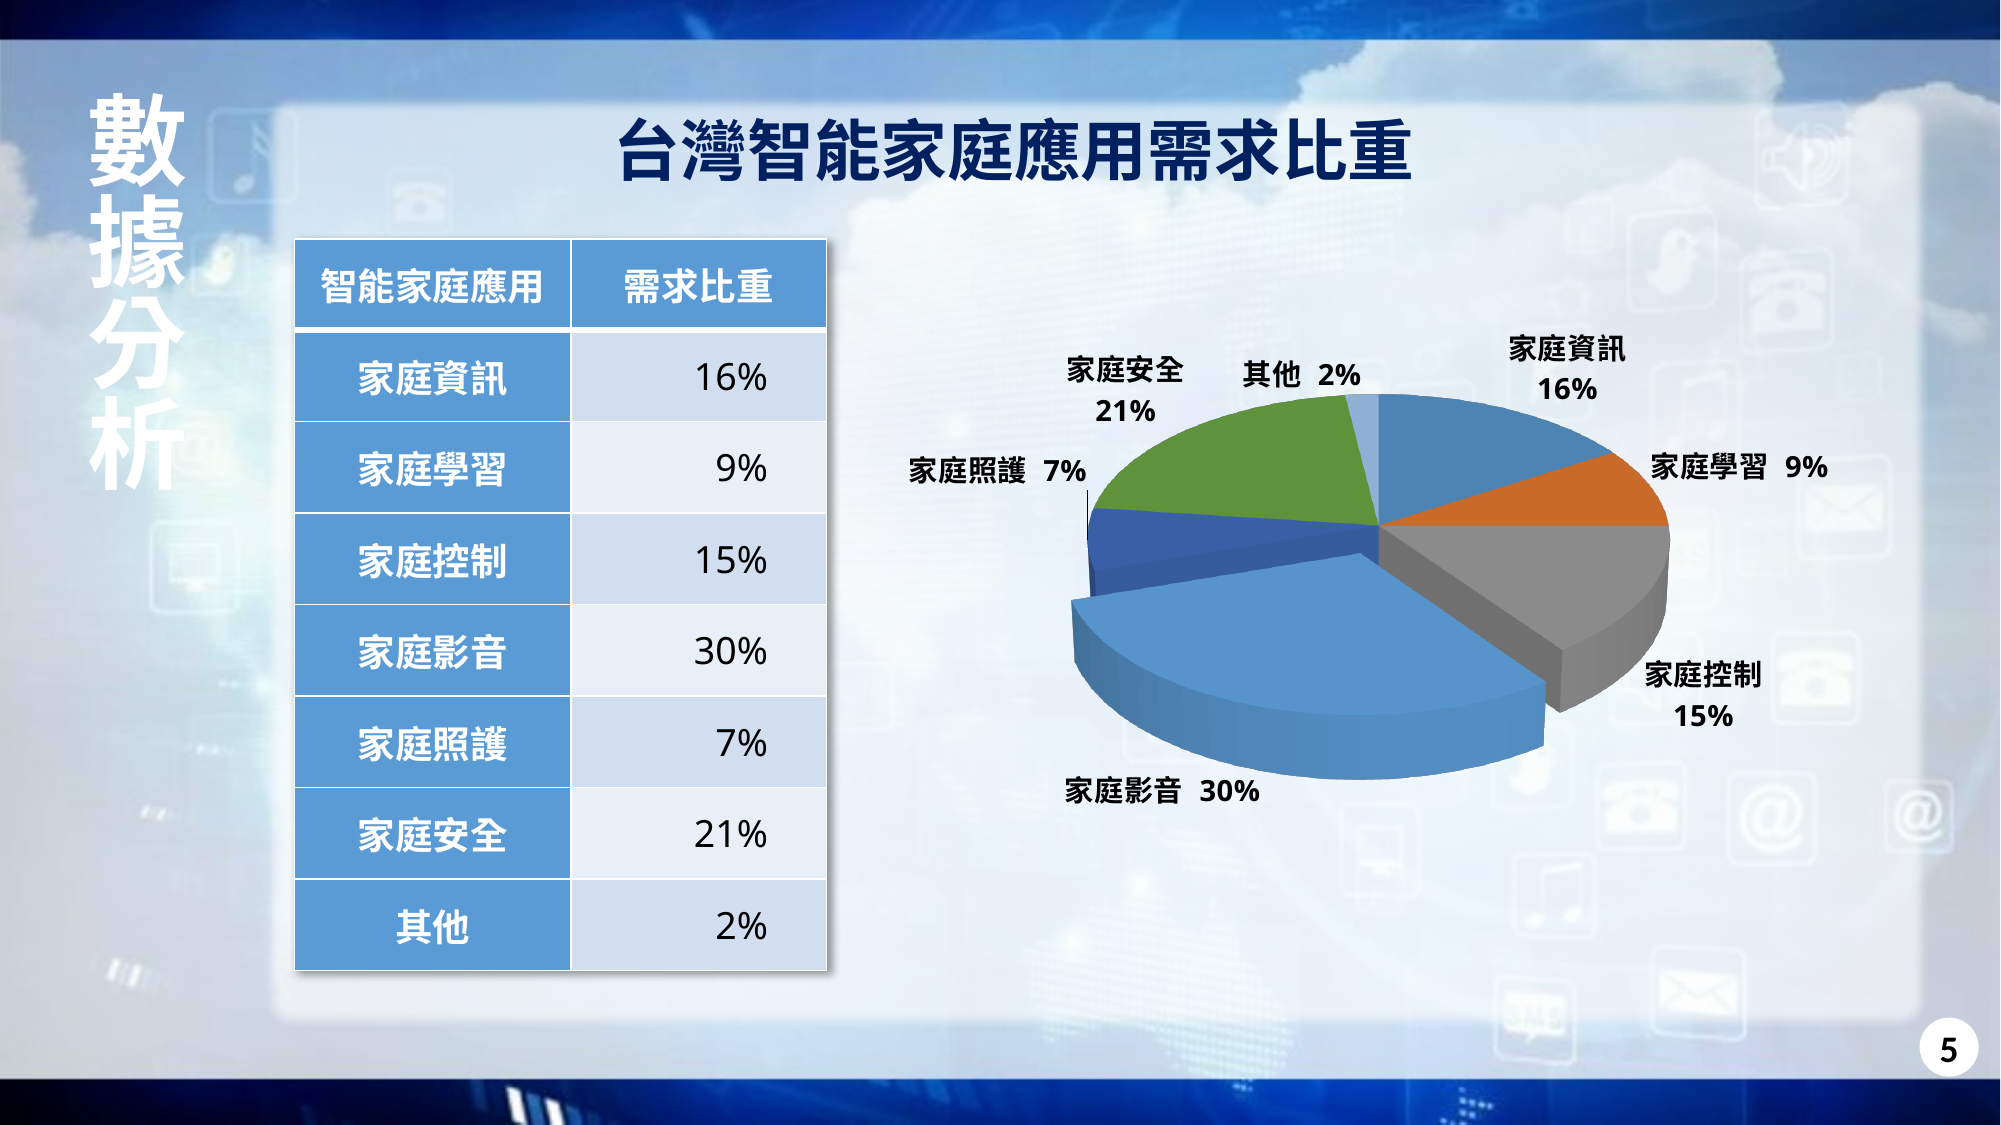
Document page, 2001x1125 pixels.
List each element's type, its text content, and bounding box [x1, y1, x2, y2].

table_cell 9% [572, 422, 826, 512]
table_header 需求比重 [572, 240, 826, 327]
title 數據分析 [64, 75, 222, 971]
table_cell 16% [572, 333, 826, 421]
text_box 台灣智能家庭應用需求比重 [599, 101, 1430, 196]
table_cell 家庭安全 [295, 788, 570, 878]
table_cell 7% [572, 697, 826, 787]
table_cell 21% [572, 788, 826, 878]
picture [0, 0, 2001, 1125]
table_cell 30% [572, 605, 826, 695]
table_cell 家庭控制 [295, 514, 570, 604]
table_cell 其他 [295, 880, 570, 970]
table_header 智能家庭應用 [295, 240, 570, 327]
table_cell 家庭影音 [295, 605, 570, 695]
slide_number 5 [1913, 1011, 1985, 1083]
table_cell 15% [572, 514, 826, 604]
table_cell 2% [572, 880, 826, 970]
chart [847, 255, 1911, 905]
table_cell 家庭照護 [295, 697, 570, 787]
table_cell 家庭學習 [295, 422, 570, 512]
table_cell 家庭資訊 [295, 333, 570, 421]
